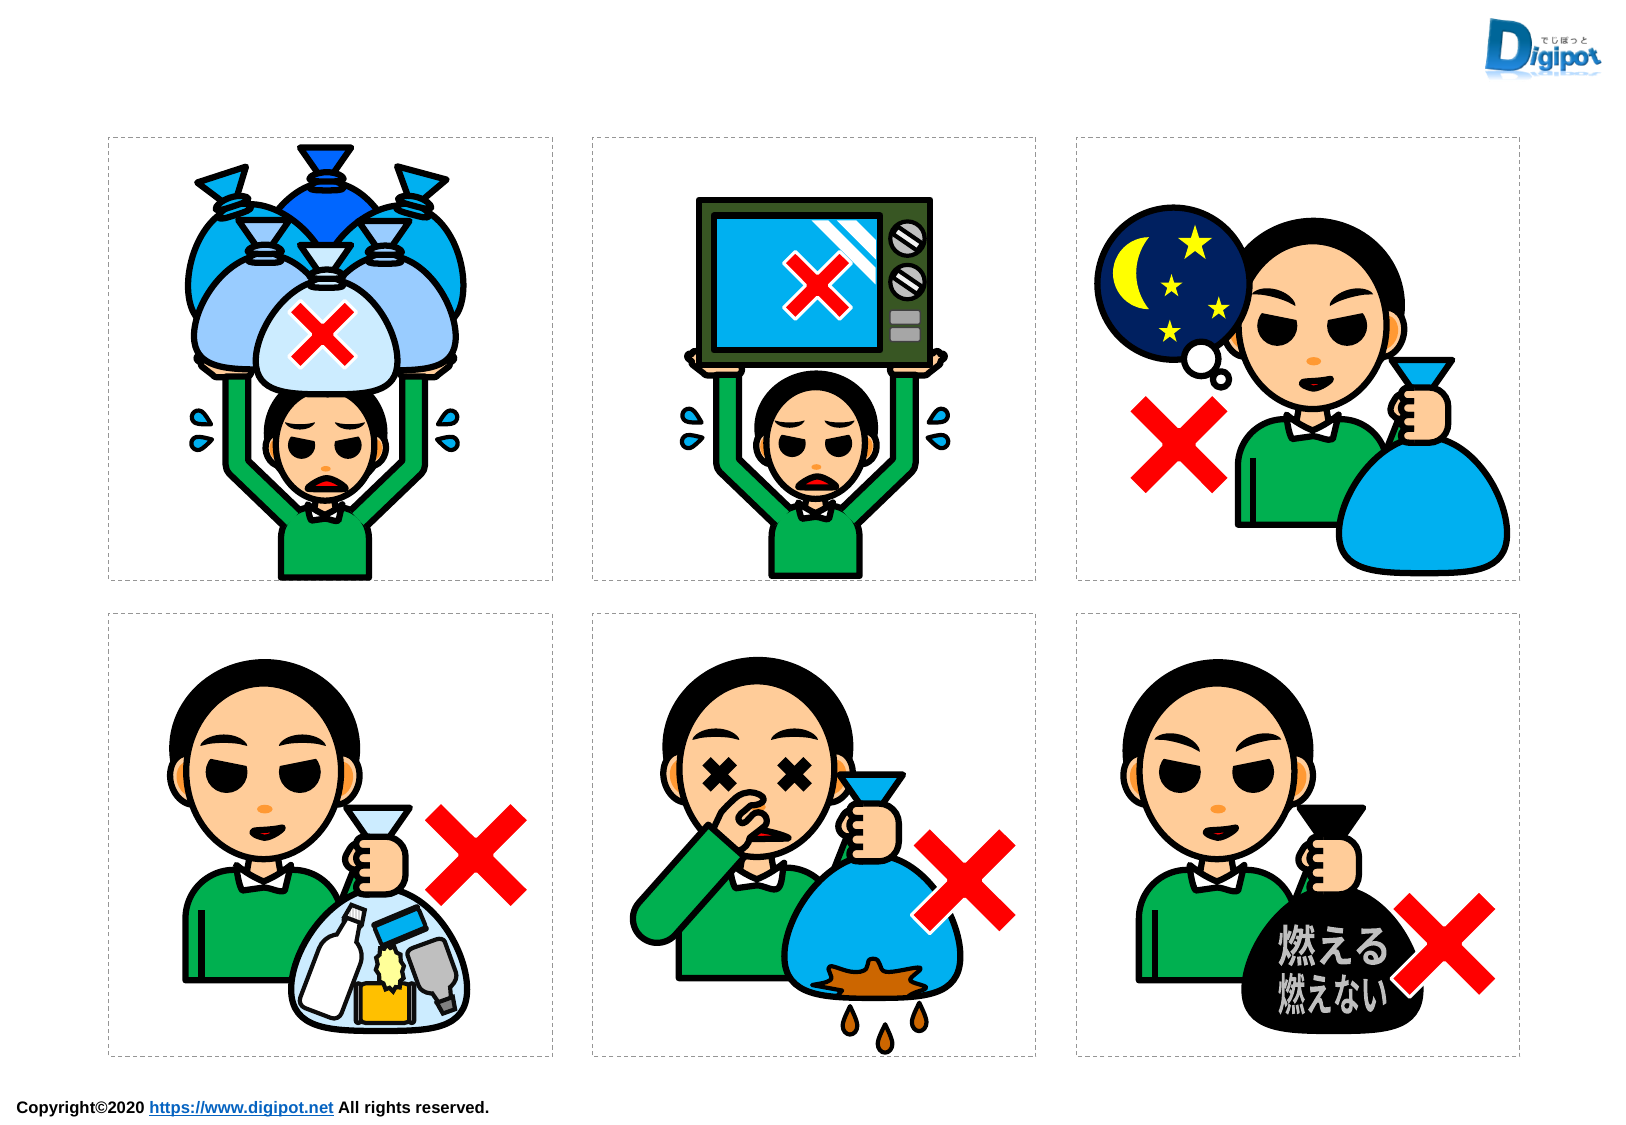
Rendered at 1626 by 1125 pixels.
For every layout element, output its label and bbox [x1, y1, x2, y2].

text_box [170, 662, 530, 1032]
text_box [174, 147, 475, 578]
text_box [1097, 207, 1508, 574]
text_box [681, 199, 949, 576]
picture [1485, 18, 1602, 82]
text_box [659, 660, 1018, 1053]
text_box [1123, 662, 1498, 1032]
